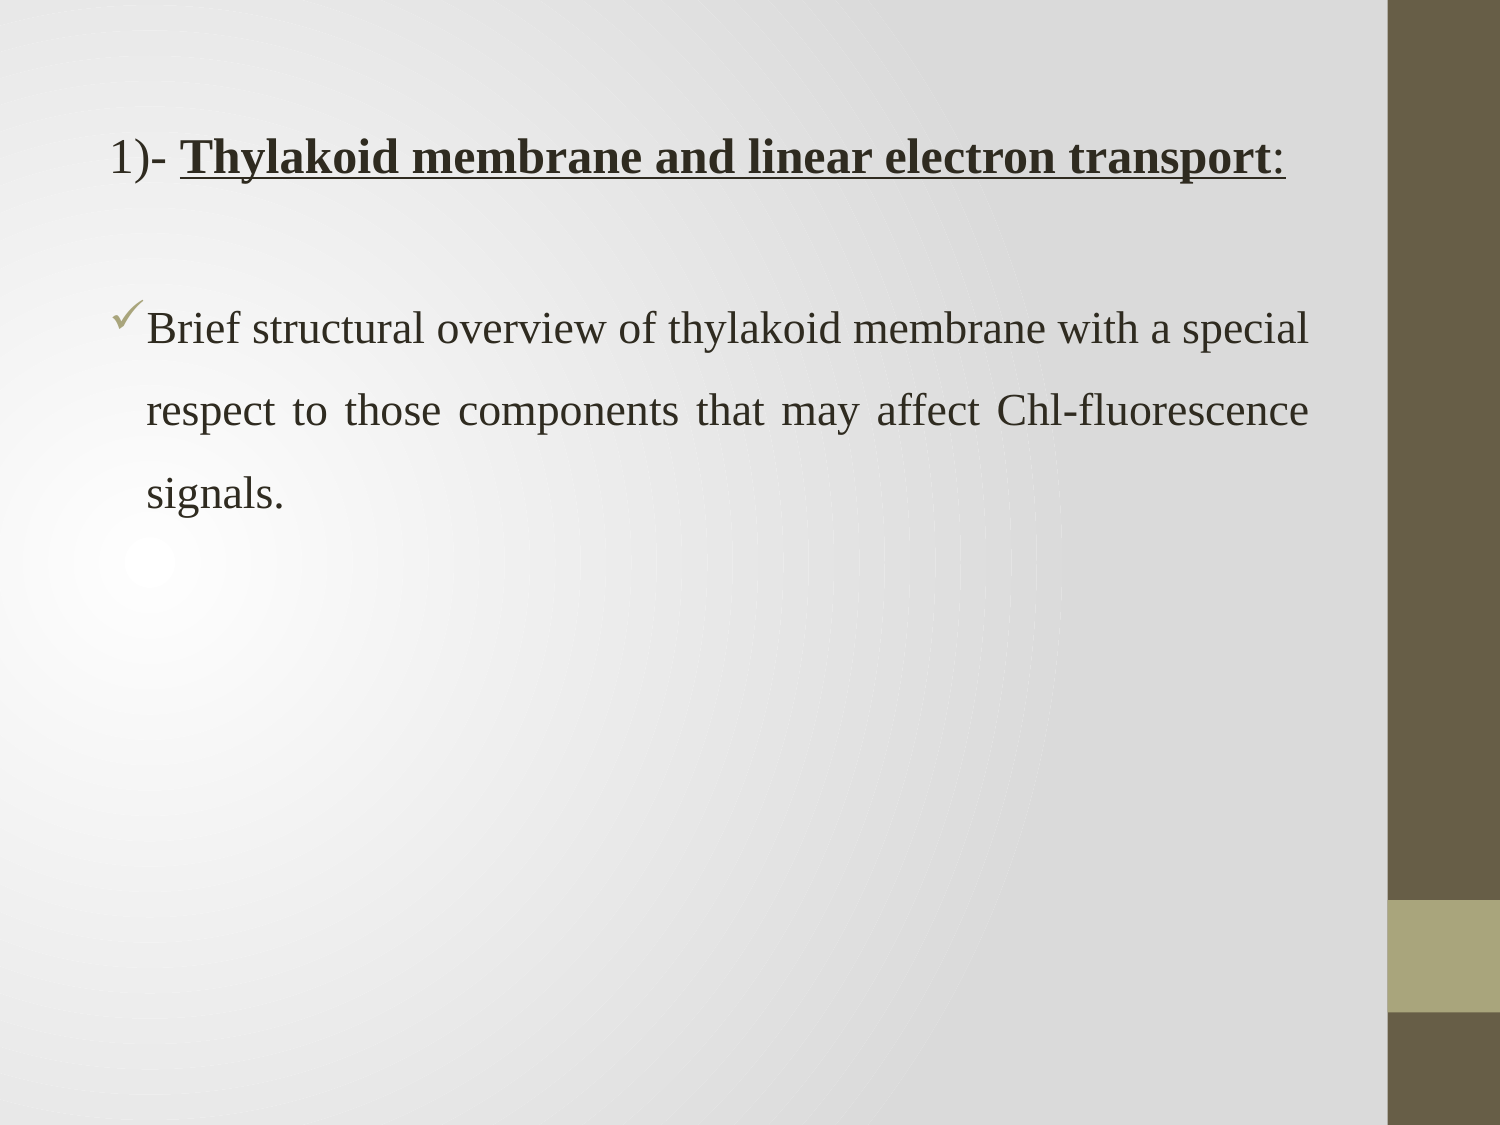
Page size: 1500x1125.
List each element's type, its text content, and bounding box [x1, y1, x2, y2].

list Brief structural overview of thylakoid membrane with a special respect to those components that may affect Chl-fluorescence signals. [75, 262, 1325, 1050]
title 1)- Thylakoid membrane and linear electron transport: [75, 45, 1325, 233]
